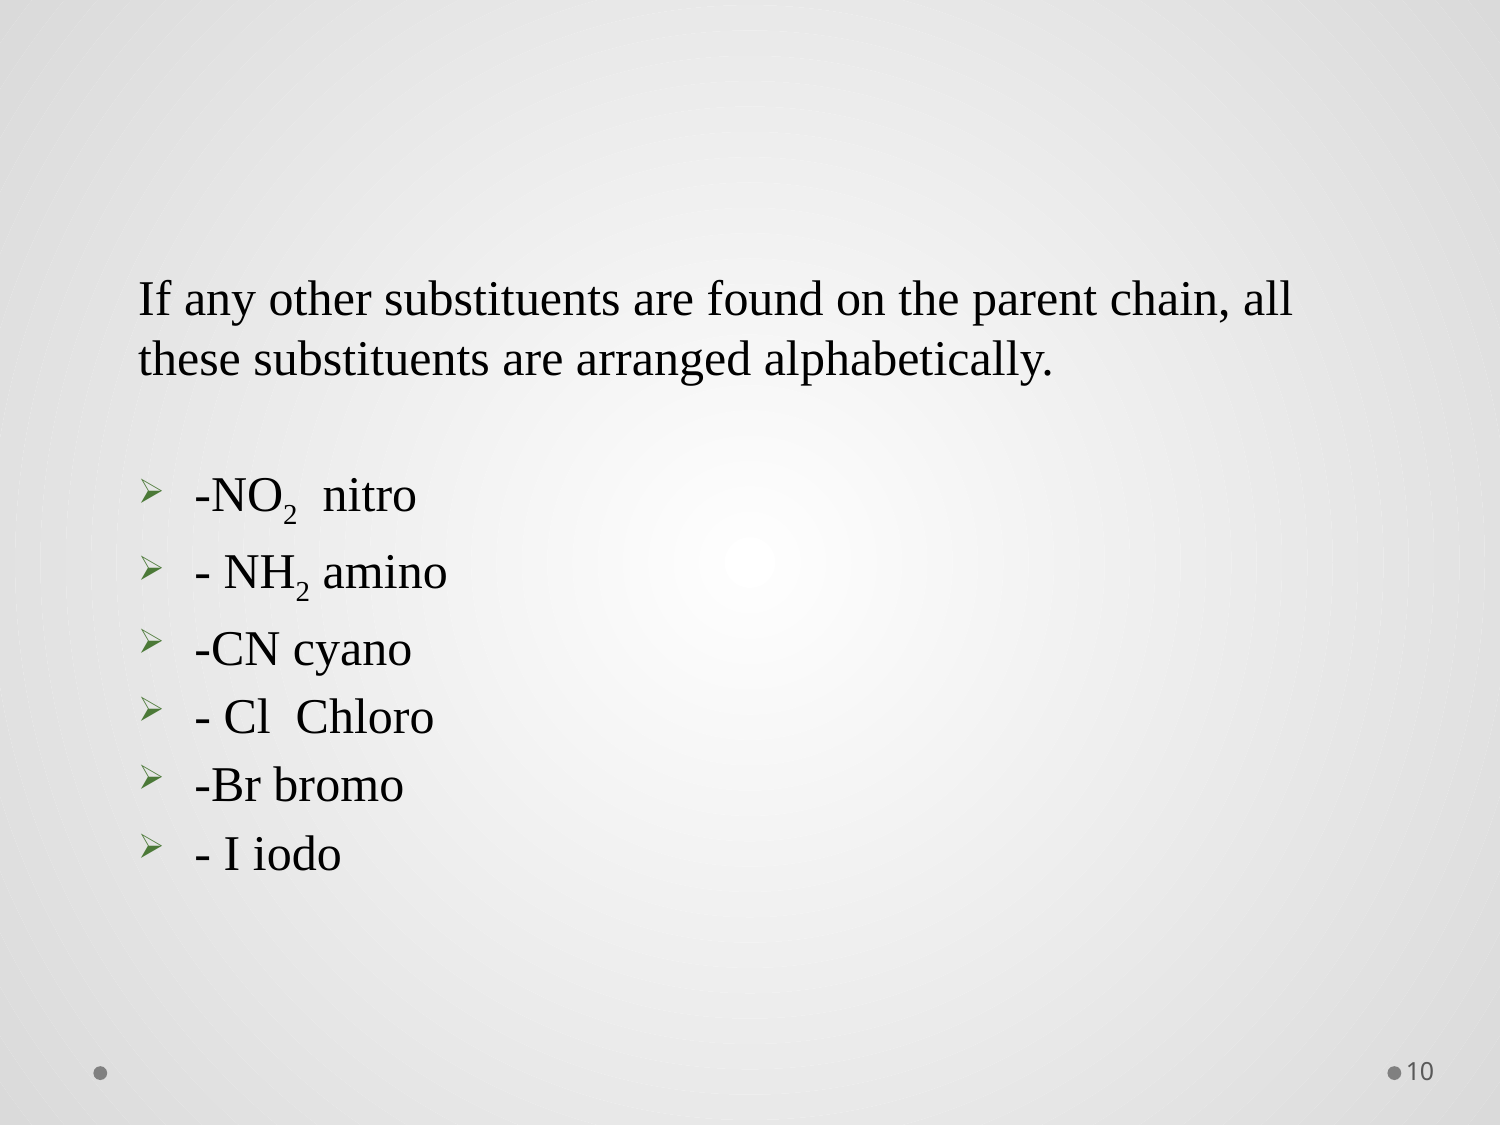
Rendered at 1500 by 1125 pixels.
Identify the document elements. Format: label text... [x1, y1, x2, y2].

text_box If any other substituents are found on the parent chain, all these substituents are arranged alphabetically. -NO2 nitro - NH2 amino -CN cyano - Cl Chloro -Br bromo - I iodo [105, 257, 1358, 888]
slide_number 10 [1401, 1042, 1494, 1103]
